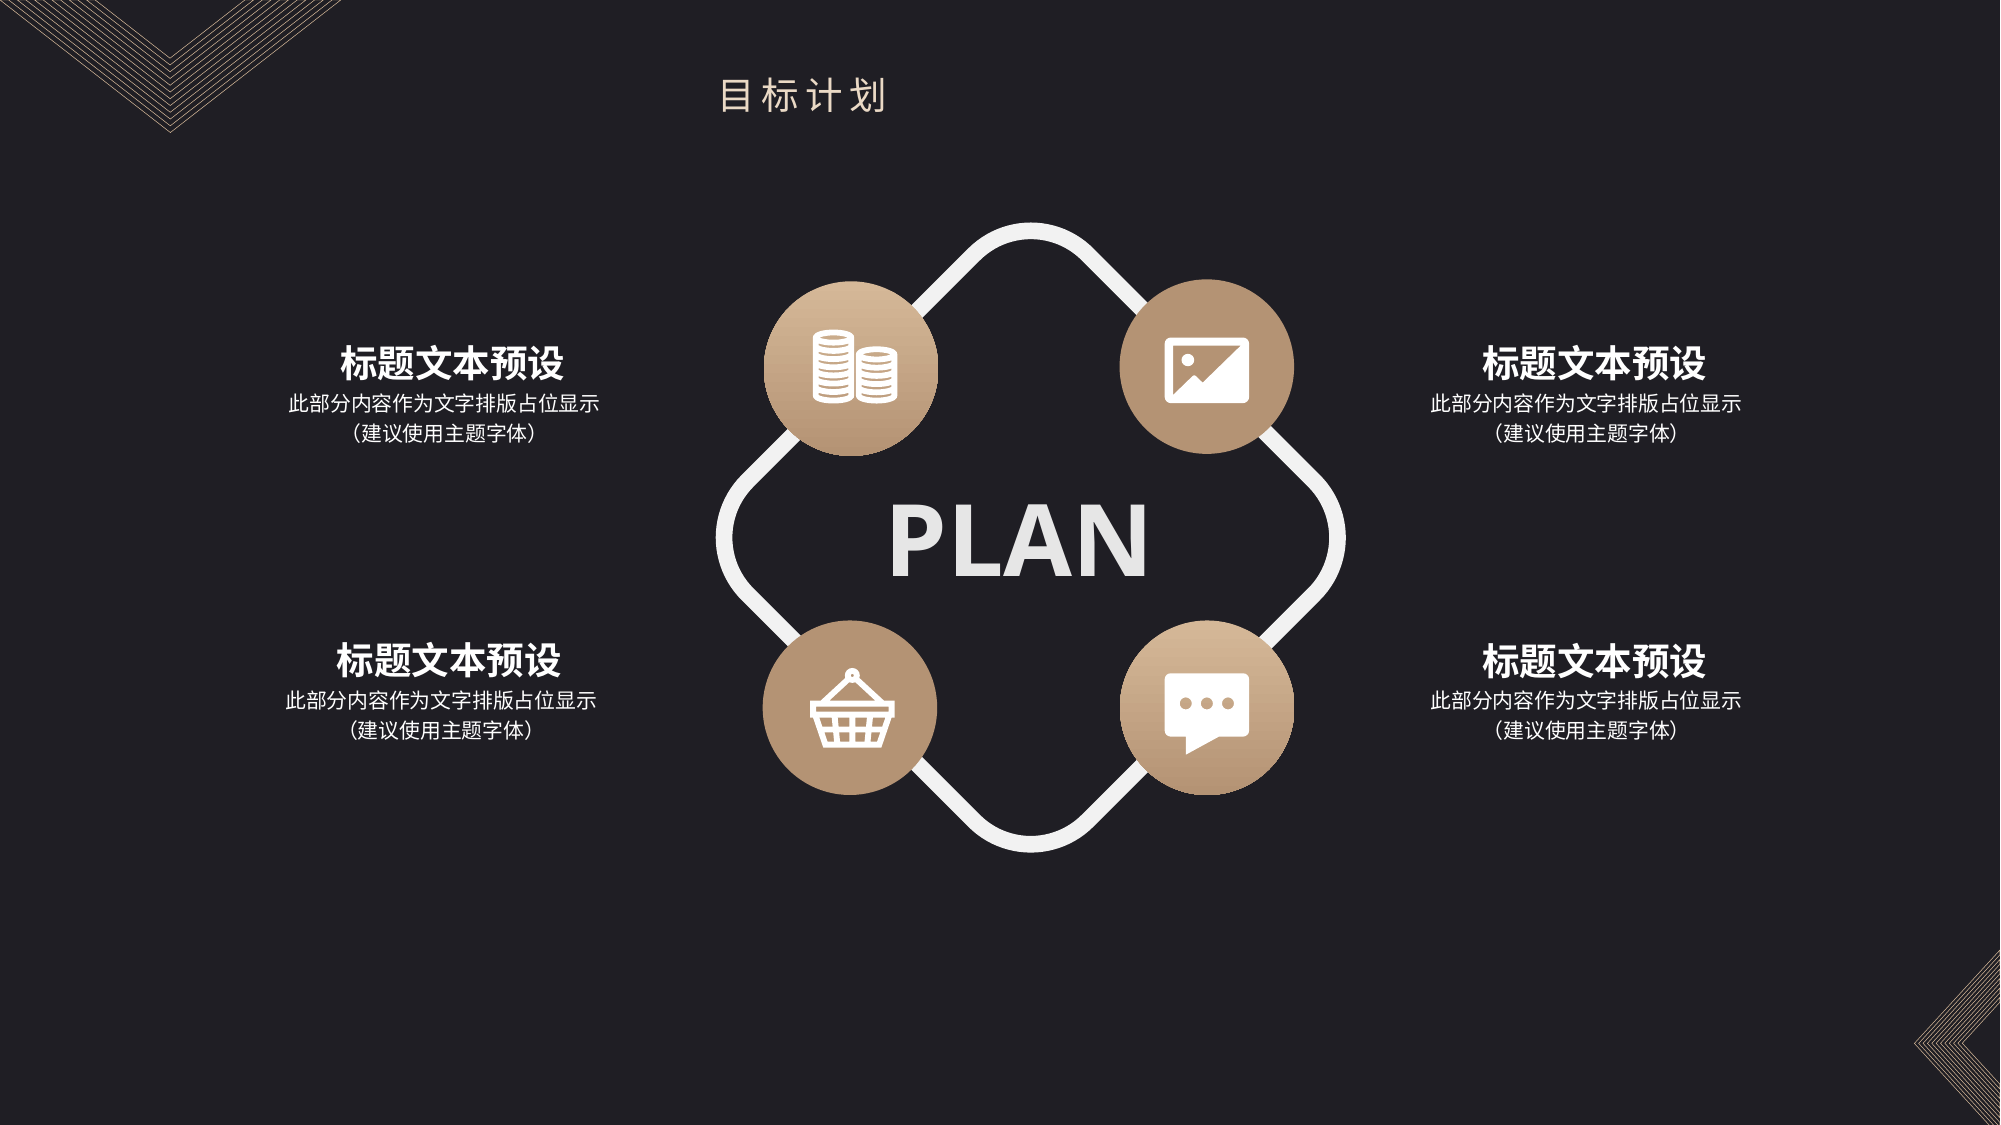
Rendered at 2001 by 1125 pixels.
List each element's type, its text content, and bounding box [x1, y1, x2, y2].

text_box [0, 0, 343, 134]
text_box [271, 613, 628, 731]
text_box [1416, 316, 1773, 434]
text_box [762, 279, 1295, 796]
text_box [1416, 613, 1773, 731]
text_box [1912, 948, 2000, 1125]
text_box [274, 316, 631, 434]
text_box 目标计划 [703, 64, 1267, 125]
